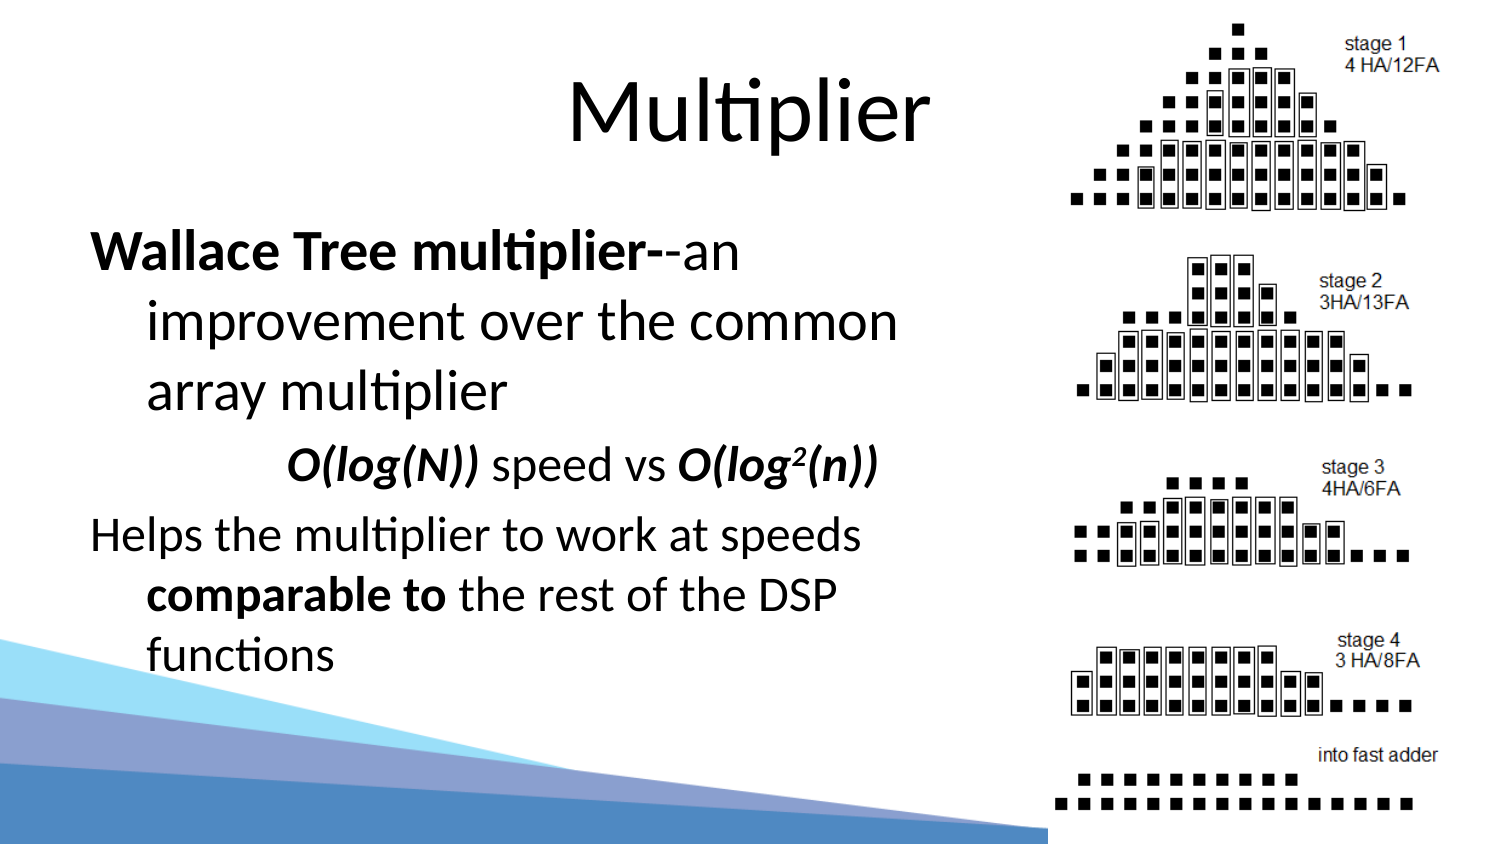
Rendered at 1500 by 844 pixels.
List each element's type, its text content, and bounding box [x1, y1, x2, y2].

title Multiplier [75, 33, 1043, 175]
picture [0, 0, 1500, 844]
list Wallace Tree multiplier--an improvement over the common array multiplier O(log(N)) speed vs O(log2(n)) Helps the multiplier to work at speeds comparable to the rest of the DSP functions [75, 196, 998, 808]
